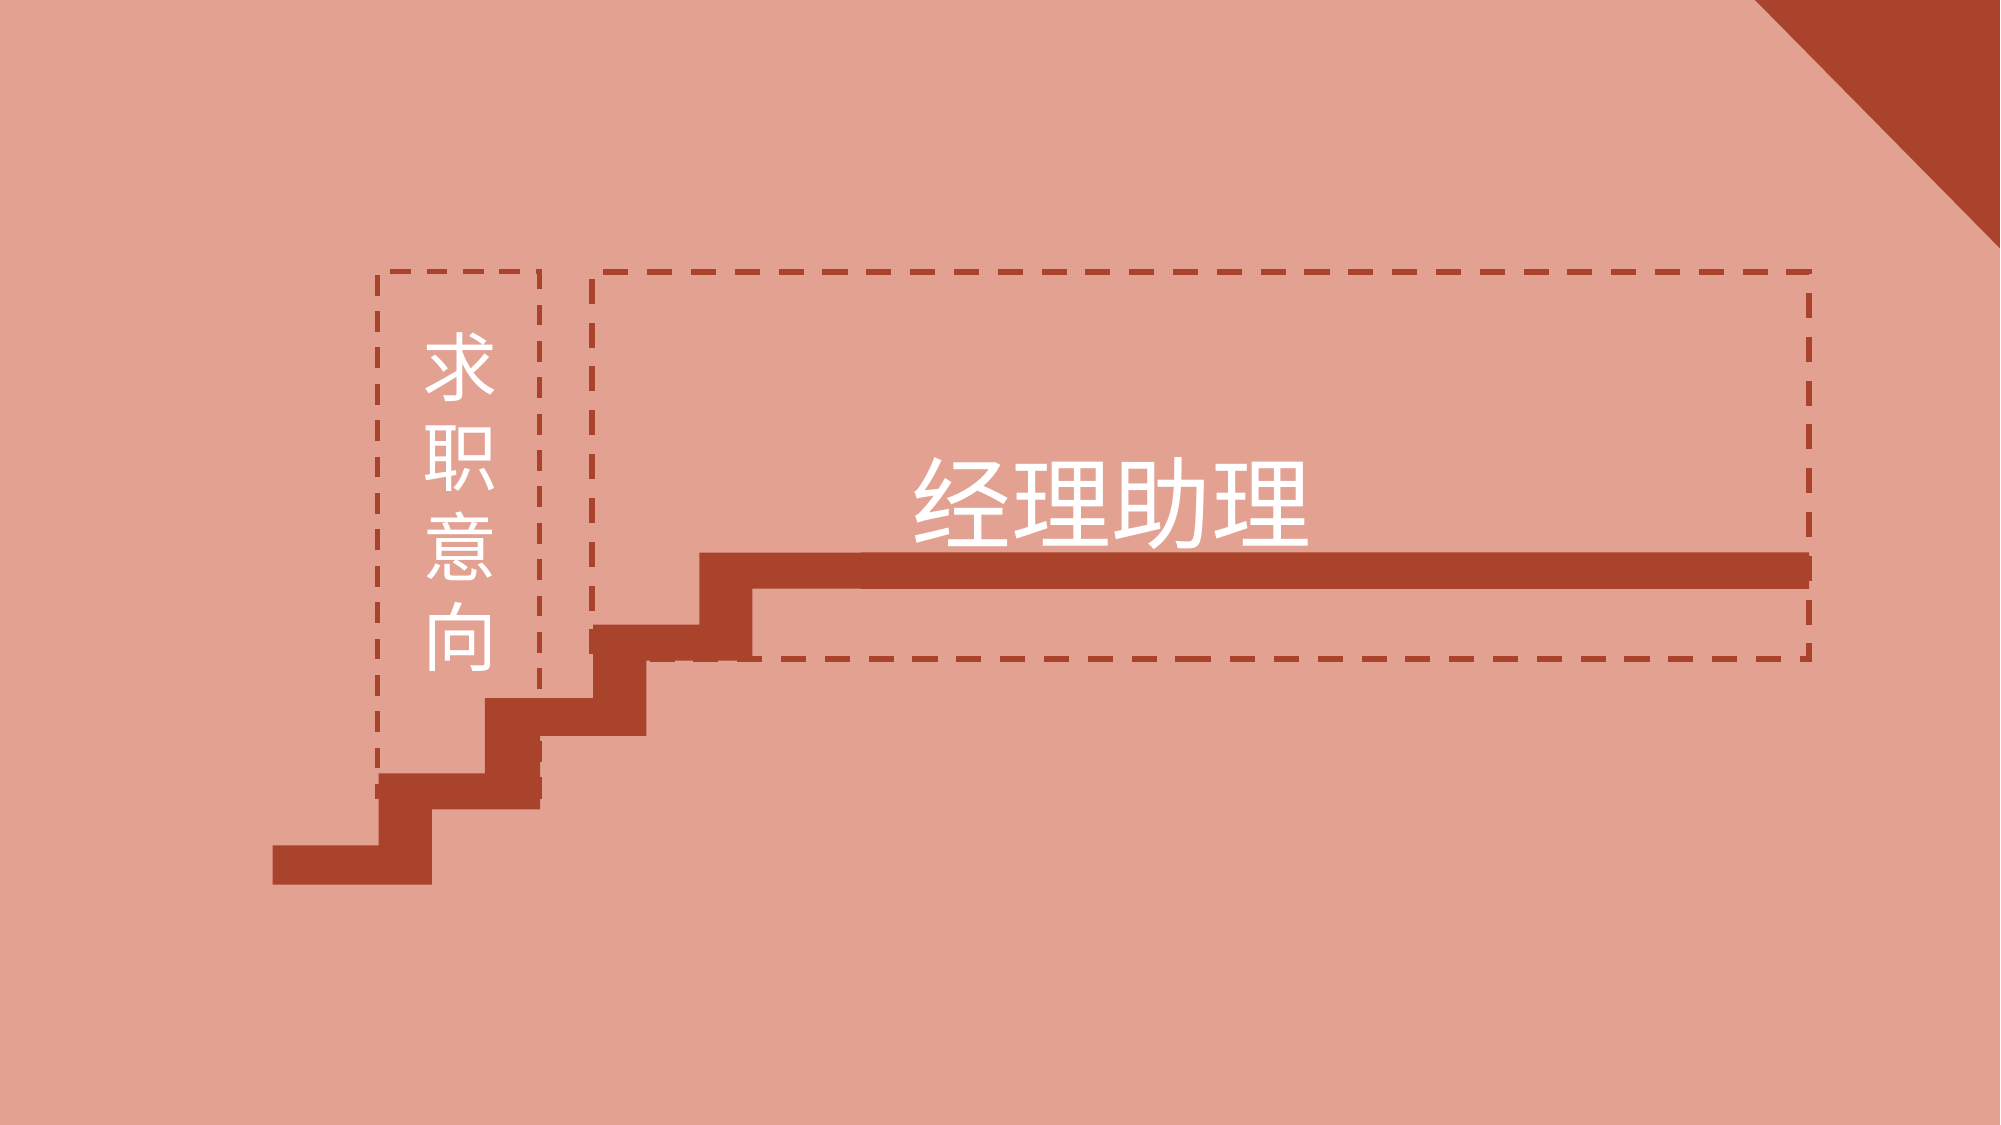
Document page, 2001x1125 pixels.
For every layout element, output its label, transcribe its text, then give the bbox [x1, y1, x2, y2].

text_box [591, 271, 1810, 660]
text_box [1754, 0, 2000, 250]
text_box [860, 551, 1810, 590]
text_box [272, 660, 753, 885]
text_box 经理助理 [896, 434, 1378, 552]
text_box 求职意向 [407, 313, 557, 688]
text_box [377, 271, 540, 798]
